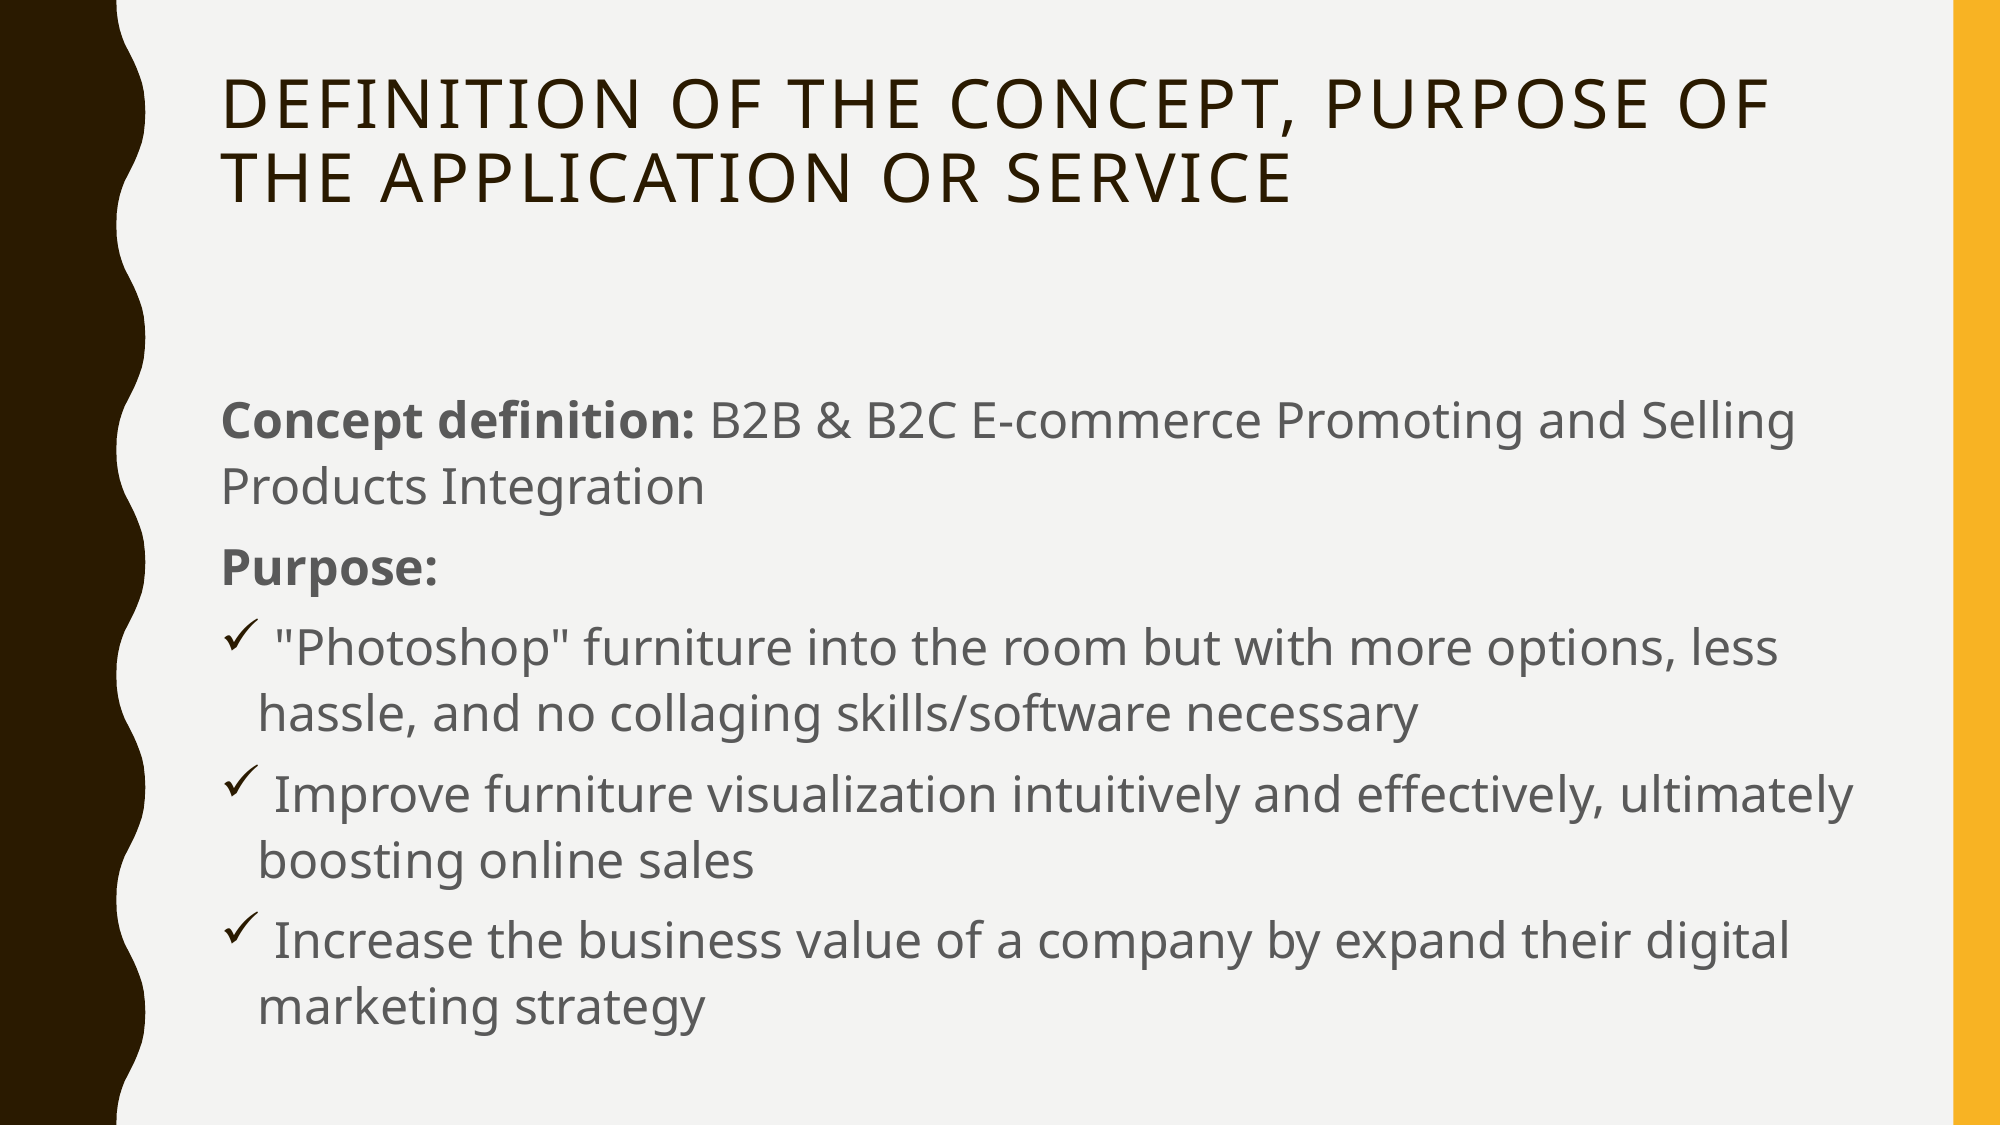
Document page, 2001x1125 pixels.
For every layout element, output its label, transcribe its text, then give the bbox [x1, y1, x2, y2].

list Concept definition: B2B & B2C E-commerce Promoting and Selling Products Integration Purpose: "Photoshop" furniture into the room but with more options, less hassle, and no collaging skills/software necessary Improve furniture visualization intuitively and effectively, ultimately boosting online sales Increase the business value of a company by expand their digital marketing strategy [205, 375, 1875, 1065]
title Definition of the concept, purpose of the application or service [205, 62, 1875, 308]
